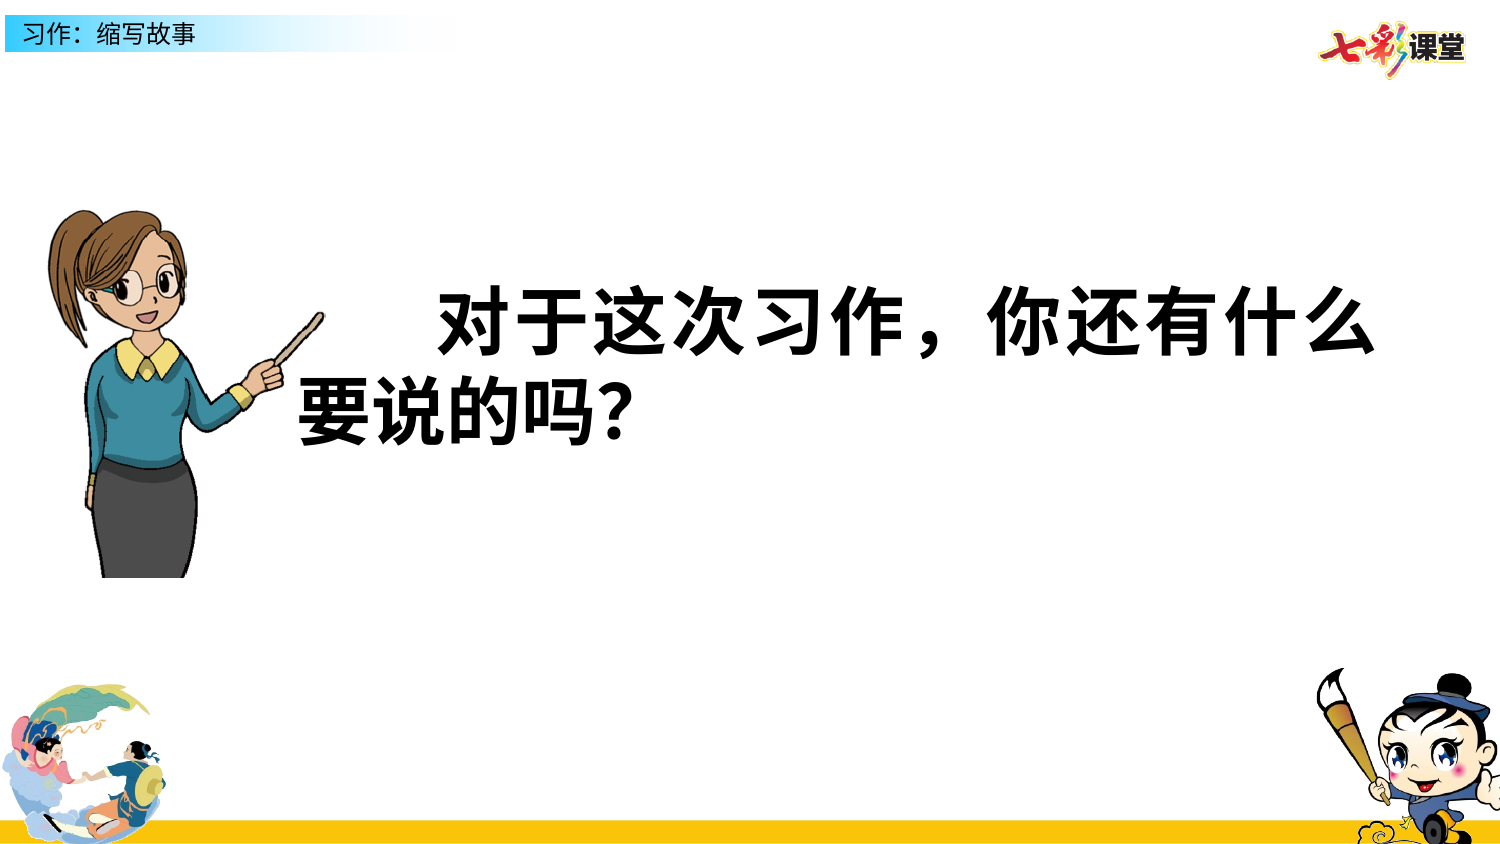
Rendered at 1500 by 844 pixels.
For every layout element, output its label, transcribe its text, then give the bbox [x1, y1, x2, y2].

text_box 对于这次习作，你还有什么要说的吗？ [329, 305, 1355, 426]
picture [0, 667, 187, 844]
picture [1316, 20, 1468, 80]
text_box 技巧总结 [329, 301, 1359, 430]
picture [46, 208, 326, 579]
picture [1316, 668, 1500, 844]
